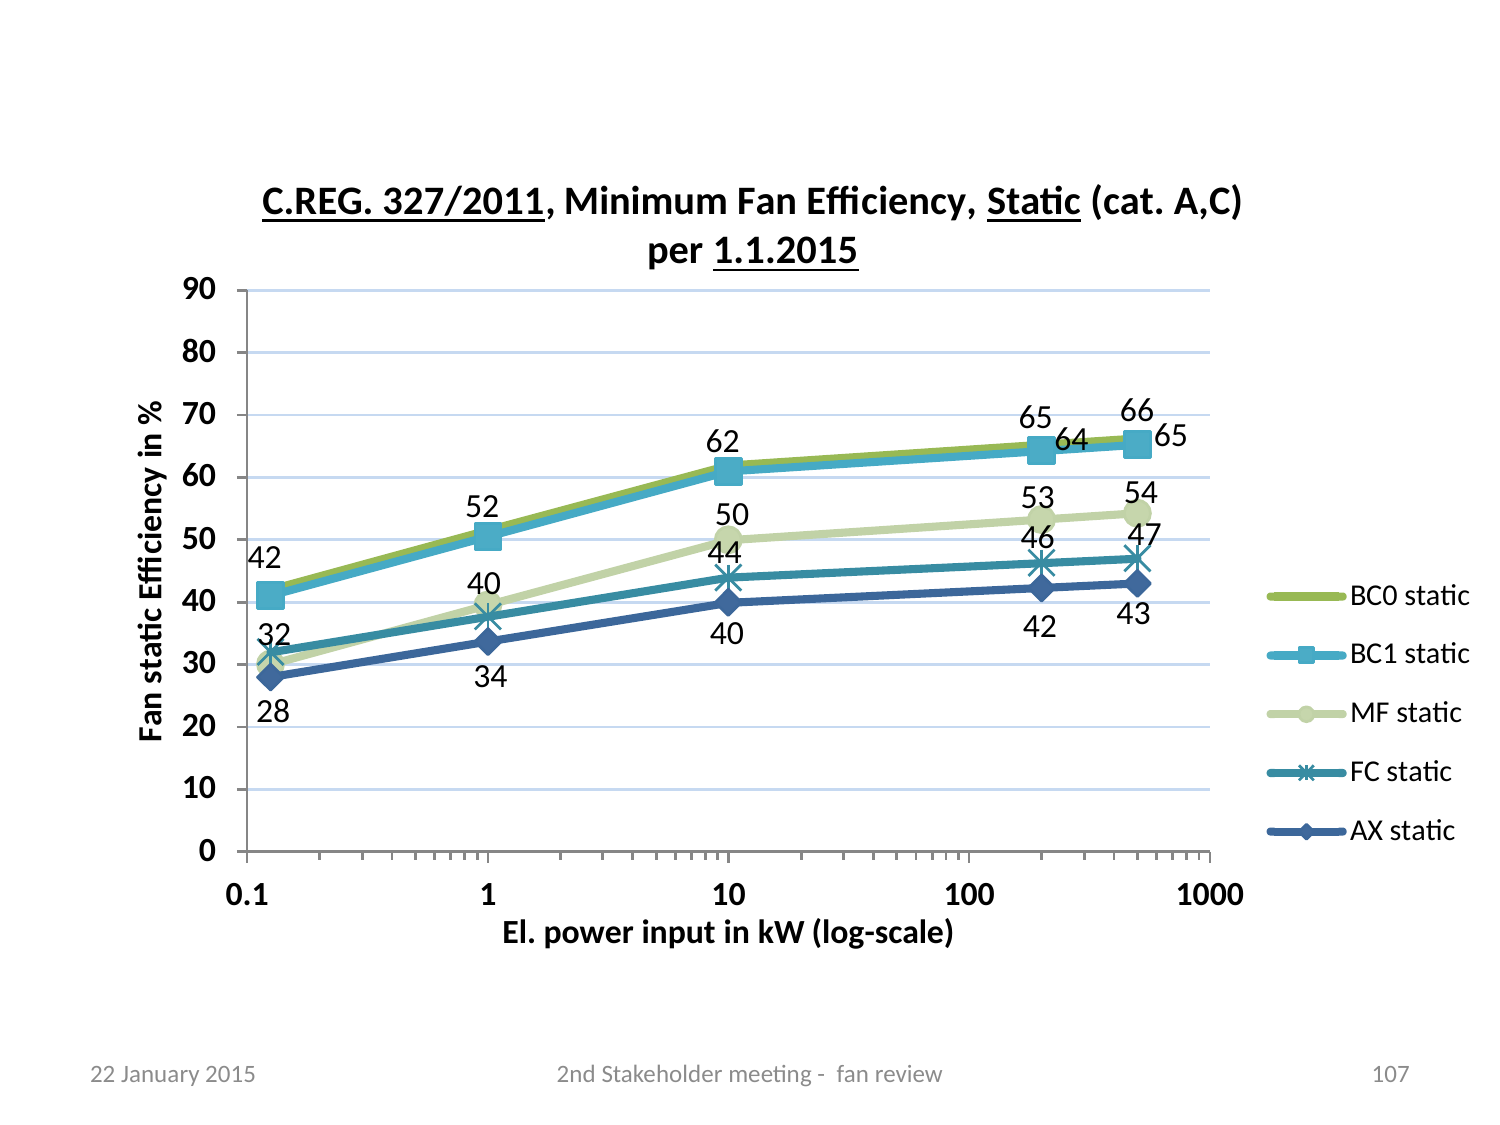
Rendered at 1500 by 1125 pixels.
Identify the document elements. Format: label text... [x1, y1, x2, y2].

slide_number 107 [1074, 1042, 1425, 1103]
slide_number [75, 1042, 425, 1103]
picture [5, 147, 1500, 958]
footer 2nd Stakeholder meeting - fan review [512, 1042, 988, 1103]
